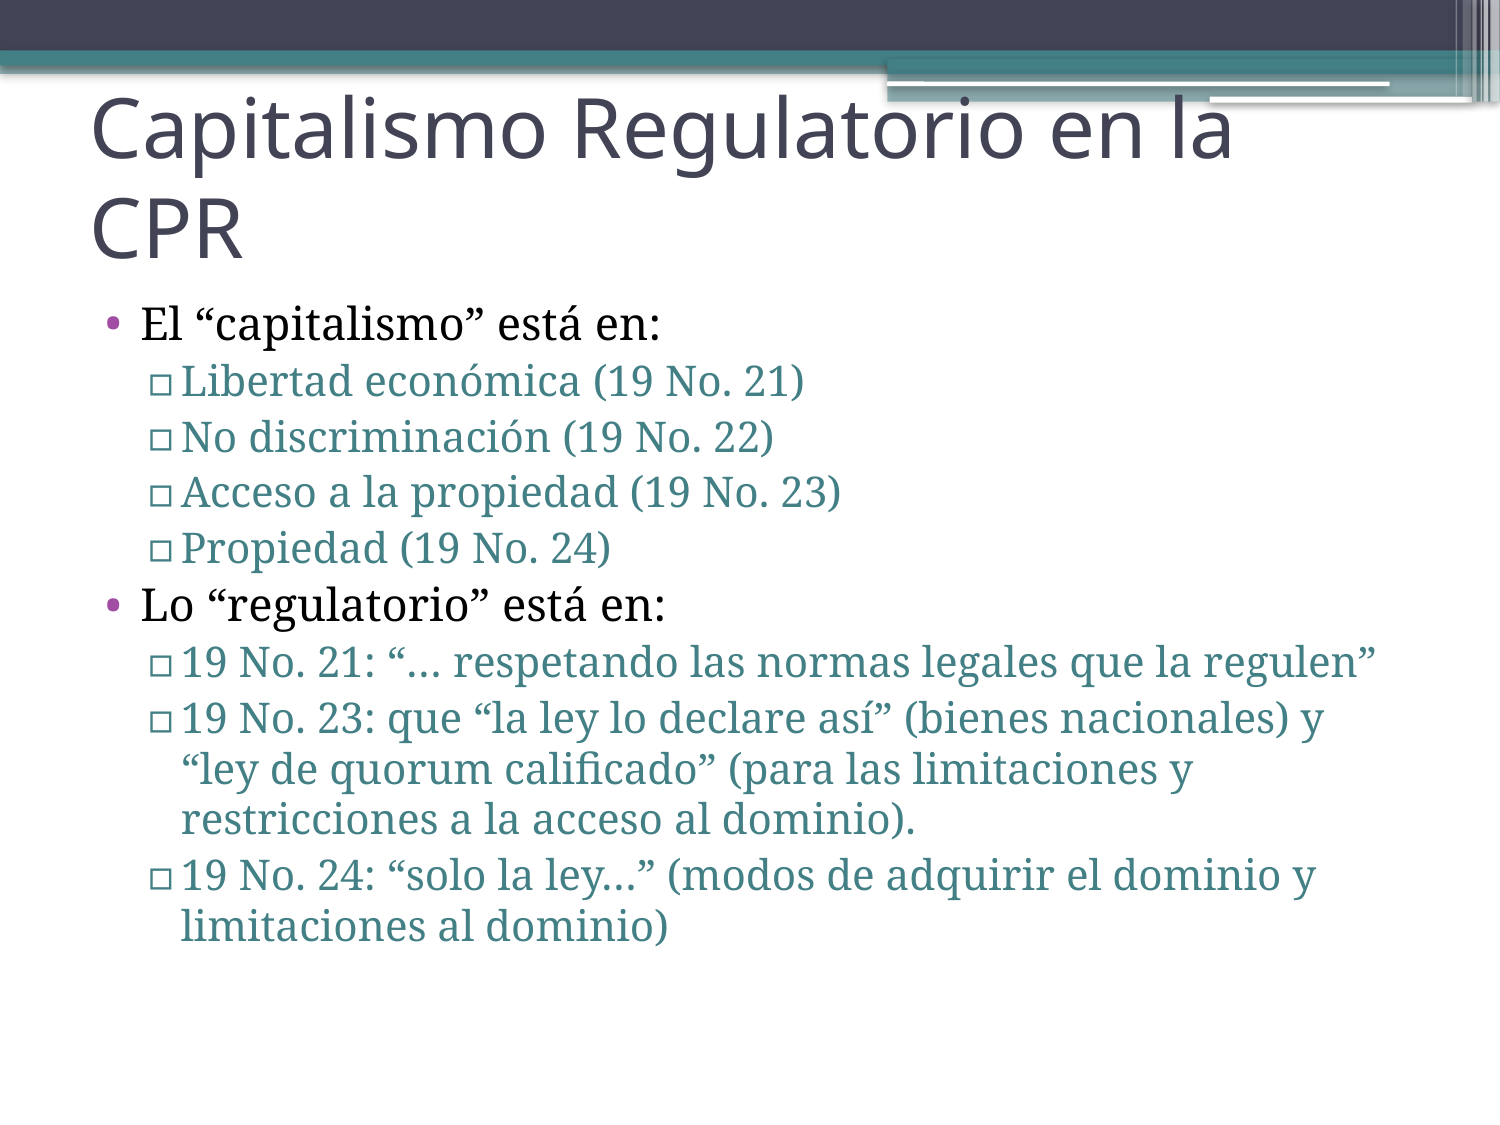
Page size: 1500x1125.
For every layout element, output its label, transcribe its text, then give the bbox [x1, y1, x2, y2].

list El “capitalismo” está en: Libertad económica (19 No. 21) No discriminación (19 No. 22) Acceso a la propiedad (19 No. 23) Propiedad (19 No. 24) Lo “regulatorio” está en: 19 No. 21: “… respetando las normas legales que la regulen” 19 No. 23: que “la ley lo declare así” (bienes nacionales) y “ley de quorum calificado” (para las limitaciones y restricciones a la acceso al dominio). 19 No. 24: “solo la ley…” (modos de adquirir el dominio y limitaciones al dominio) [75, 287, 1425, 1004]
title Capitalismo Regulatorio en la CPR [75, 87, 1425, 263]
